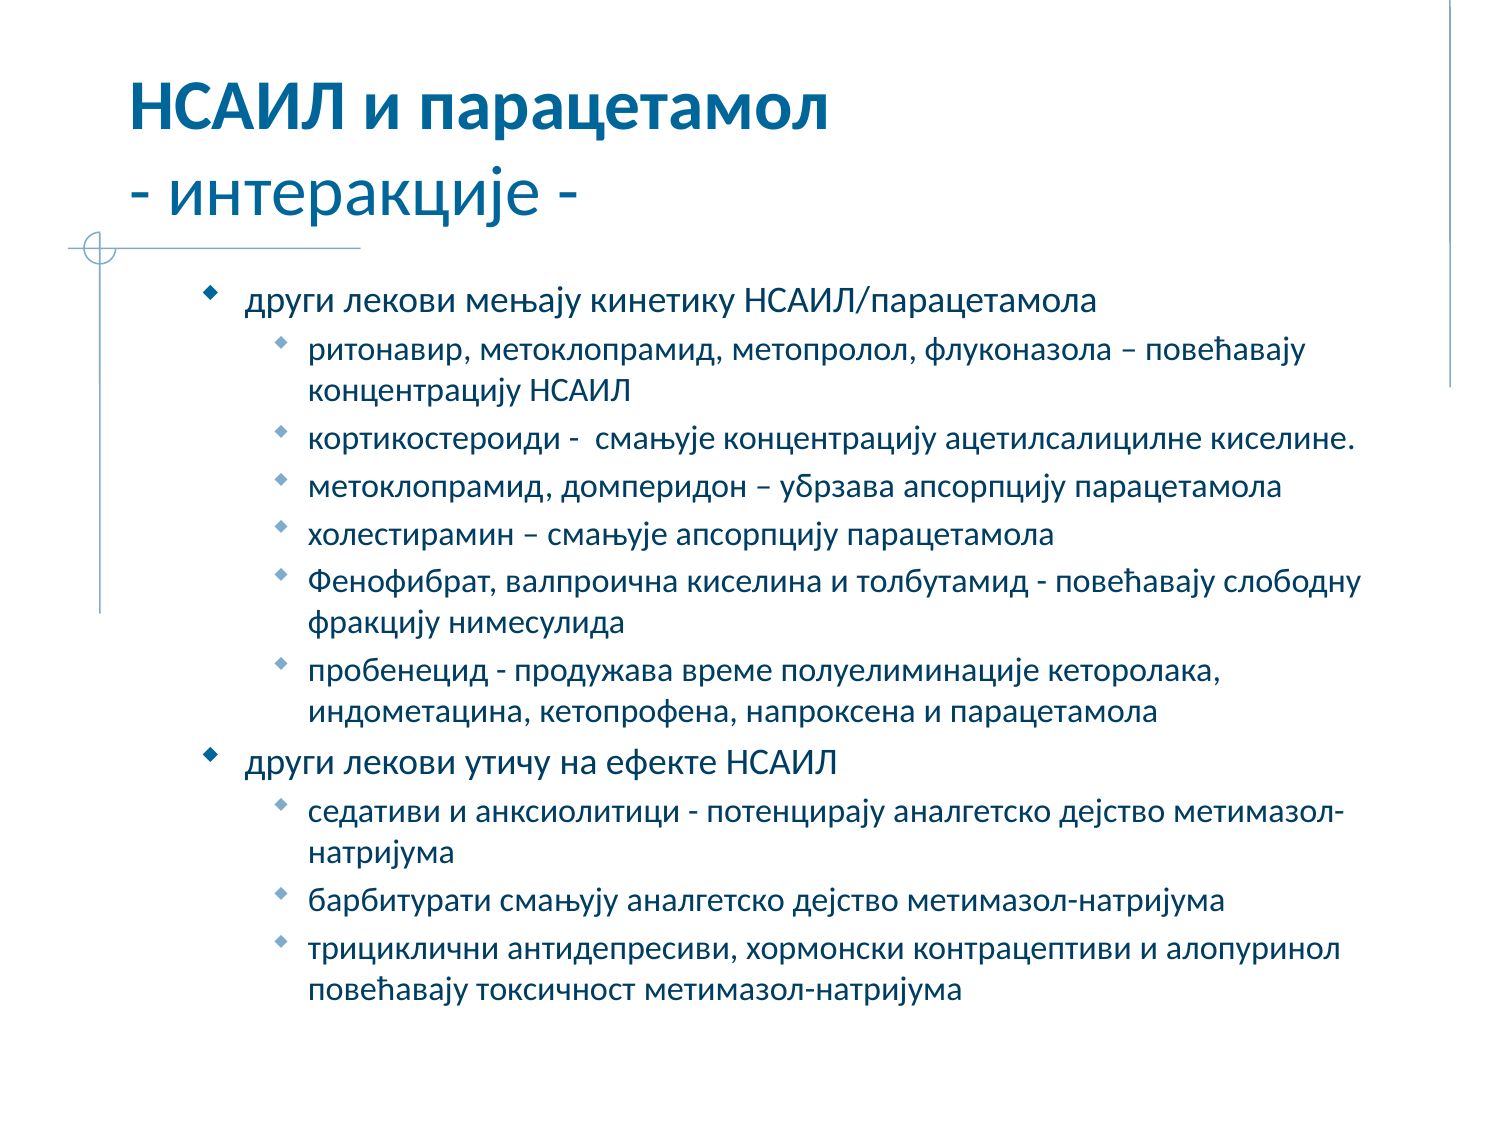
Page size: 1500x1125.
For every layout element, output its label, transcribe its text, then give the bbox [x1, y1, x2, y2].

title НСАИЛ и парацетамол - интеракције - [113, 49, 1436, 238]
list други лекови мењају кинетику НСАИЛ/парацетамола ритонавир, метоклопрамид, метопролол, флуконазола – повећавају концентрацију НСАИЛ кортикостероиди - смањује концентрацију ацетилсалицилне киселине. метоклопрамид, домперидон – убрзава апсорпцију парацетамола холестирамин – смањује апсорпцију парацетамола Фенофибрат, валпроична киселина и толбутамид - повећавају слободну фракцију нимесулида пробенецид - продужава време полуелиминације кеторолака, индометацина, кетопрофена, напроксена и парацетамола други лекови утичу на ефекте НСАИЛ седативи и анксиолитици - потенцирају аналгетско дејство метимазол-натријума барбитурати смањују аналгетско дејство метимазол-натријума трициклични антидепресиви, хормонски контрацептиви и алопуринол повећавају токсичност метимазол-натријума [111, 266, 1436, 1024]
